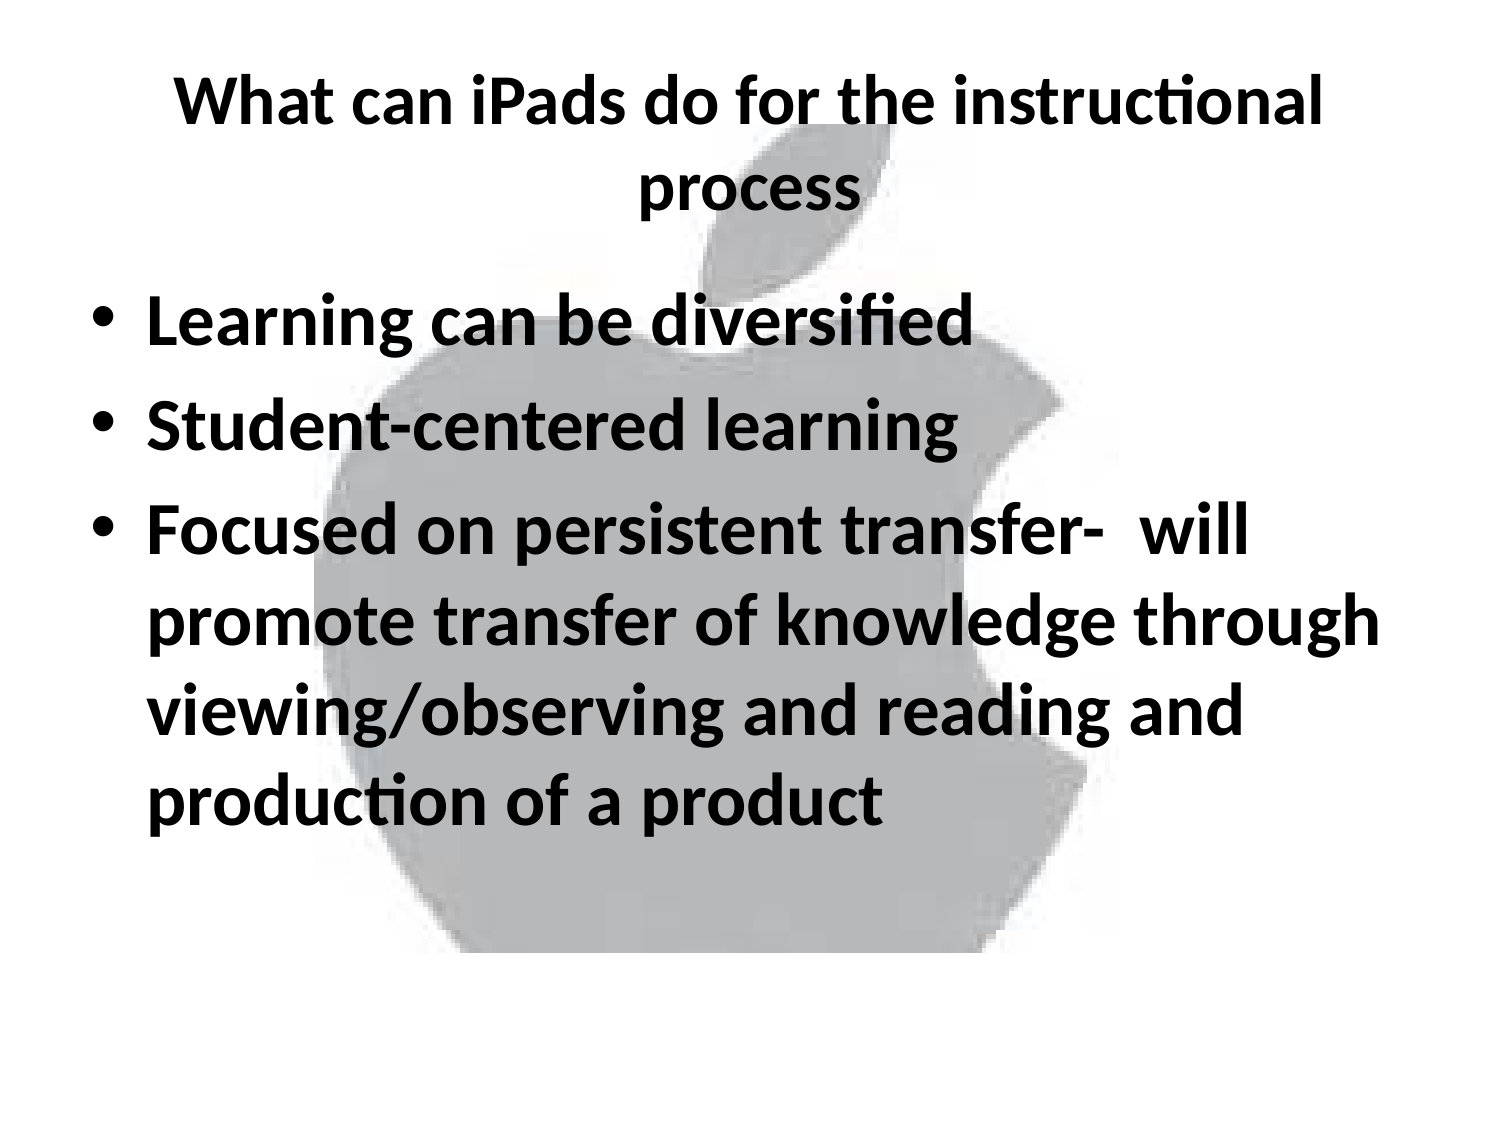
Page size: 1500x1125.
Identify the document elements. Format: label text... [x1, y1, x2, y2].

list Learning can be diversified Student-centered learning Focused on persistent transfer- will promote transfer of knowledge through viewing/observing and reading and production of a product [75, 262, 1425, 1005]
picture [314, 124, 1138, 953]
title What can iPads do for the instructional process [75, 45, 1425, 233]
